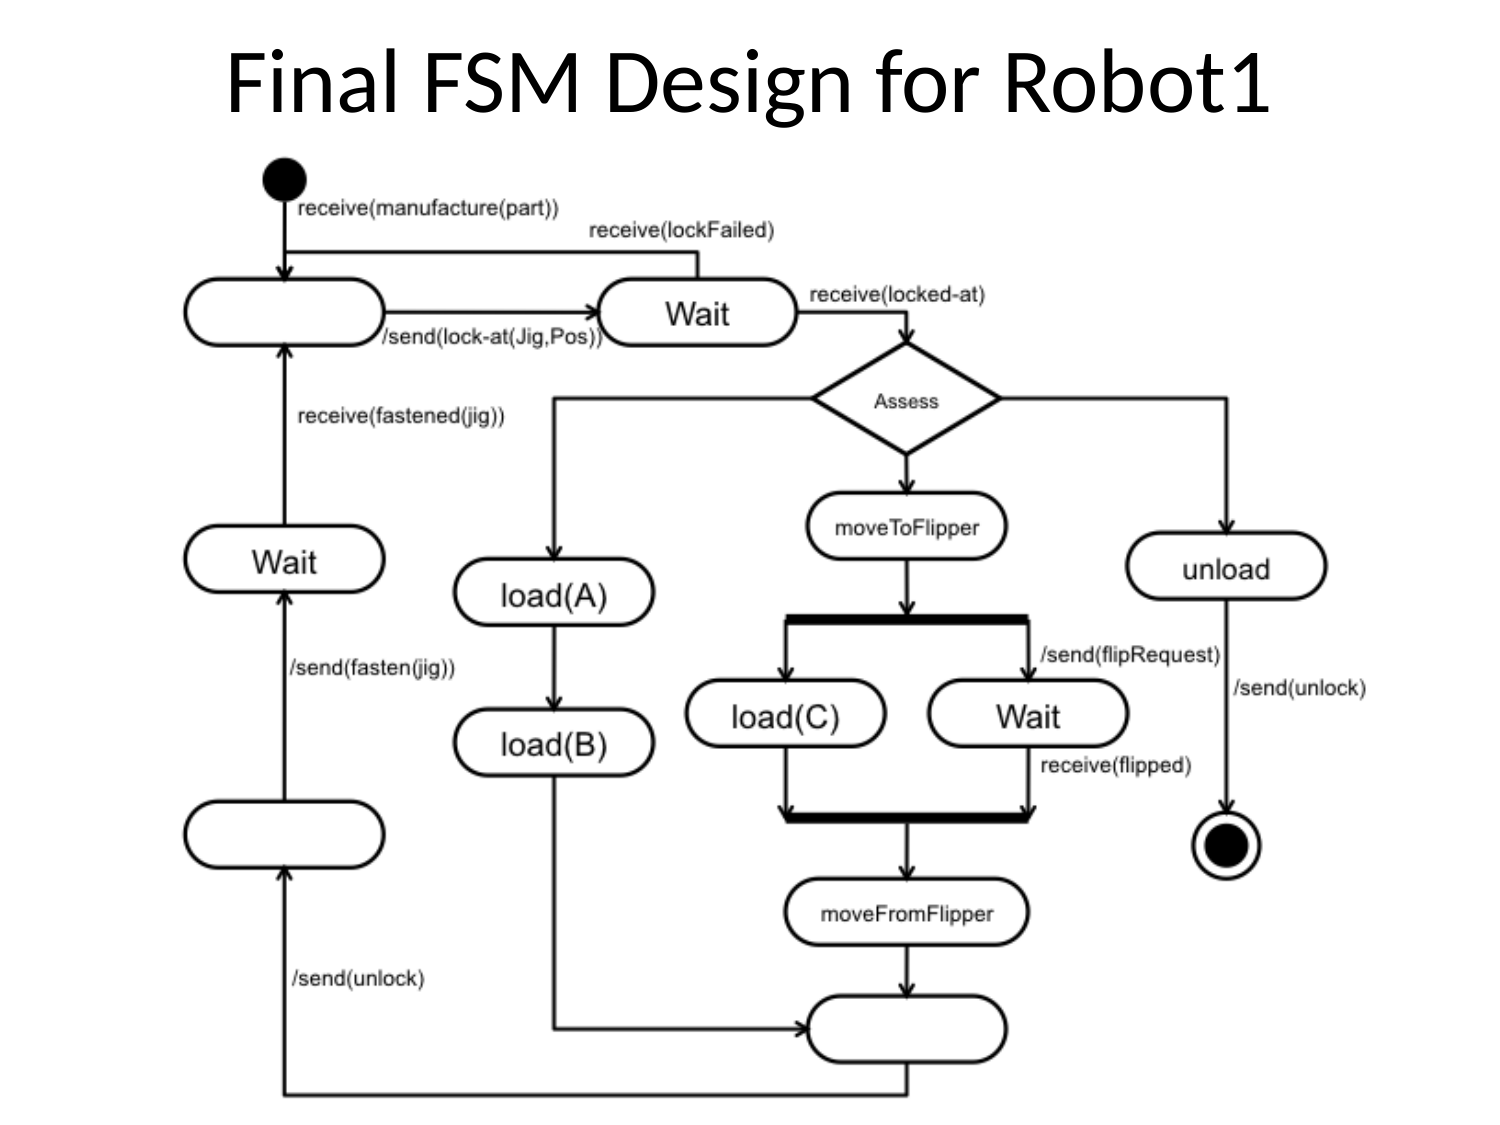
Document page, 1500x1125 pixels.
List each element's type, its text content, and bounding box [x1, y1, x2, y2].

picture [162, 142, 1376, 1113]
title Final FSM Design for Robot1 [75, 2, 1425, 150]
